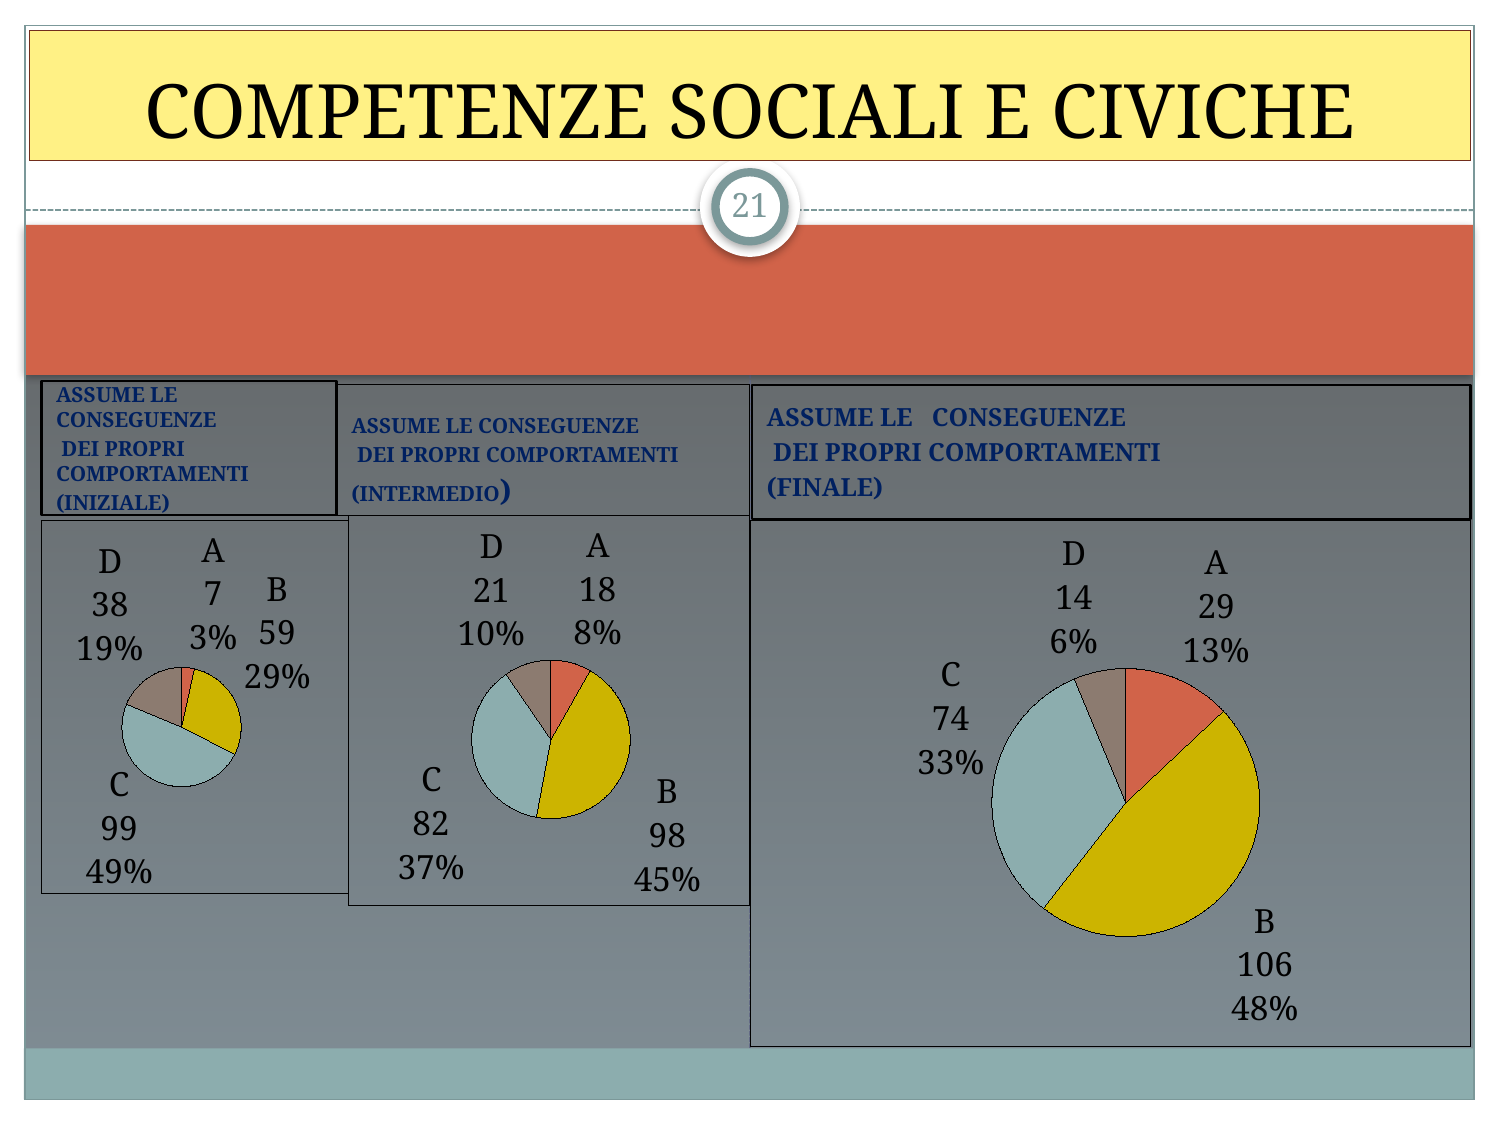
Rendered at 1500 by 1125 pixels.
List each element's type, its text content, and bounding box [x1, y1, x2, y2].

chart [41, 514, 1471, 1047]
list ASSUME LE CONSEGUENZE DEI PROPRI COMPORTAMENTI (INIZIALE) [40, 380, 338, 516]
text_box ASSUME LE CONSEGUENZE DEI PROPRI COMPORTAMENTI (INTERMEDIO) [336, 384, 750, 516]
list ASSUME LE CONSEGUENZE DEI PROPRI COMPORTAMENTI (FINALE) [751, 384, 1472, 520]
title COMPETENZE SOCIALI E CIVICHE [29, 30, 1471, 161]
slide_number 21 [712, 171, 788, 244]
